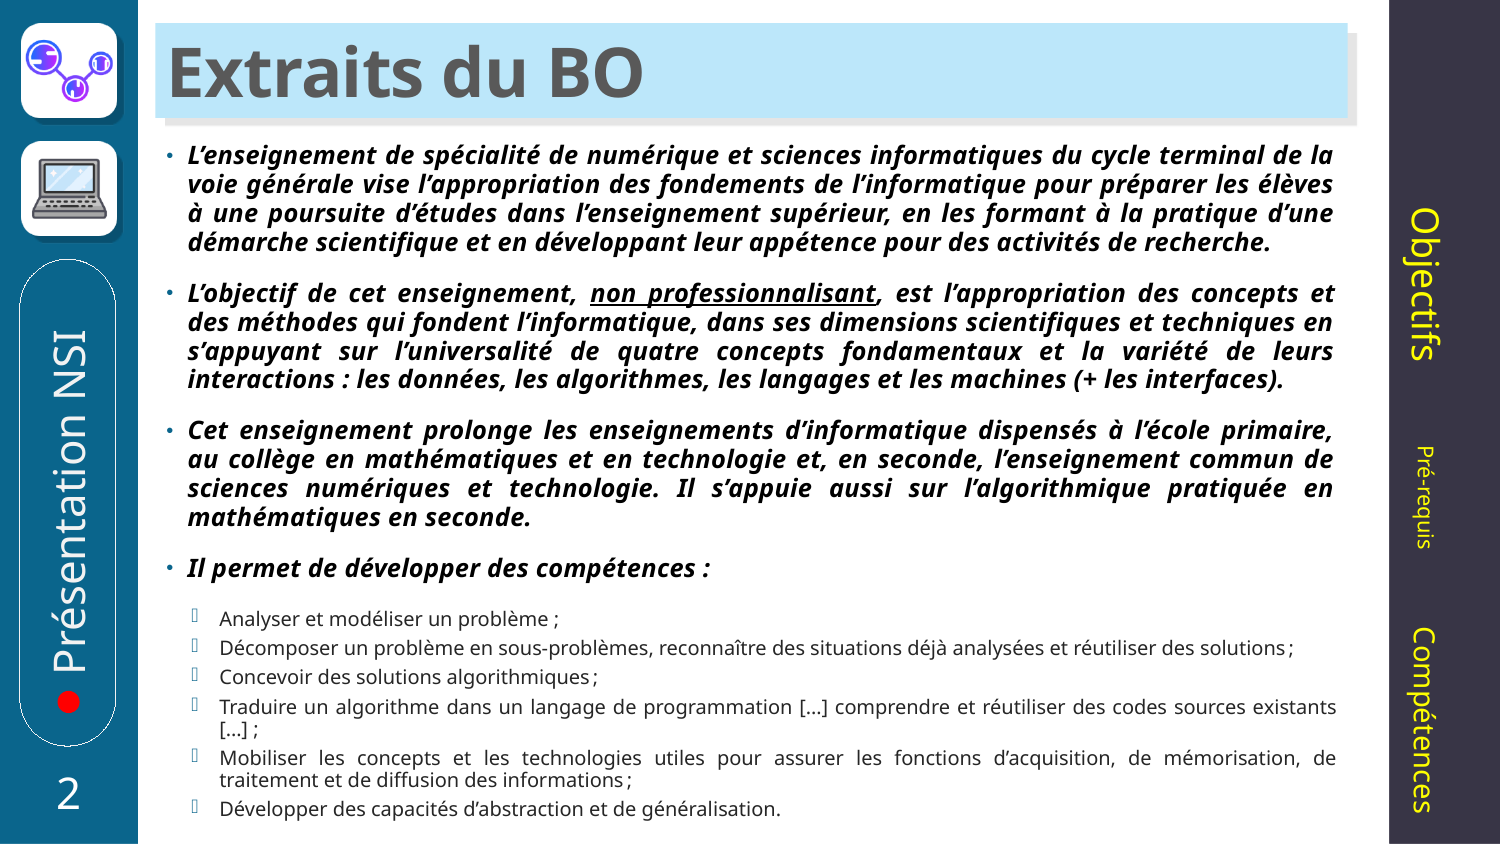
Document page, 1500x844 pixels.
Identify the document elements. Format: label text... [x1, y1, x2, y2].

title Extraits du BO [155, 23, 1348, 118]
text_box Compétences [1400, 611, 1451, 829]
footer Présentation NSI [19, 259, 116, 747]
picture [22, 142, 116, 235]
text_box Pré-requis [1406, 430, 1448, 565]
list L’enseignement de spécialité de numérique et sciences informatiques du cycle terminal de la voie générale vise l’appropriation des fondements de l’informatique pour préparer les élèves à une poursuite d’études dans l’enseignement supérieur, en les formant à la pratique d’une démarche scientifique et en développant leur appétence pour des activités de recherche. L’objectif de cet enseignement, non professionnalisant, est l’appropriation des concepts et des méthodes qui fondent l’informatique, dans ses dimensions scientifiques et techniques en s’appuyant sur l’universalité de quatre concepts fondamentaux et la variété de leurs interactions : les données, les algorithmes, les langages et les machines (+ les interfaces). Cet enseignement prolonge les enseignements d’informatique dispensés à l’école primaire, au collège en mathématiques et en technologie et, en seconde, l’enseignement commun de sciences numériques et technologie. Il s’appuie aussi sur l’algorithmique pratiquée en mathématiques en seconde. Il permet de développer des compétences : Analyser et modéliser un problème ; Décomposer un problème en sous-problèmes, reconnaître des situations déjà analysées et réutiliser des solutions ; Concevoir des solutions algorithmiques ; Traduire un algorithme dans un langage de programmation […] comprendre et réutiliser des codes sources existants […] ; Mobiliser les concepts et les technologies utiles pour assurer les fonctions d’acquisition, de mémorisation, de traitement et de diffusion des informations ; Développer des capacités d’abstraction et de généralisation. [155, 136, 1348, 833]
text_box Objectifs [1396, 192, 1457, 378]
slide_number 2 [21, 759, 116, 833]
picture [22, 24, 116, 117]
